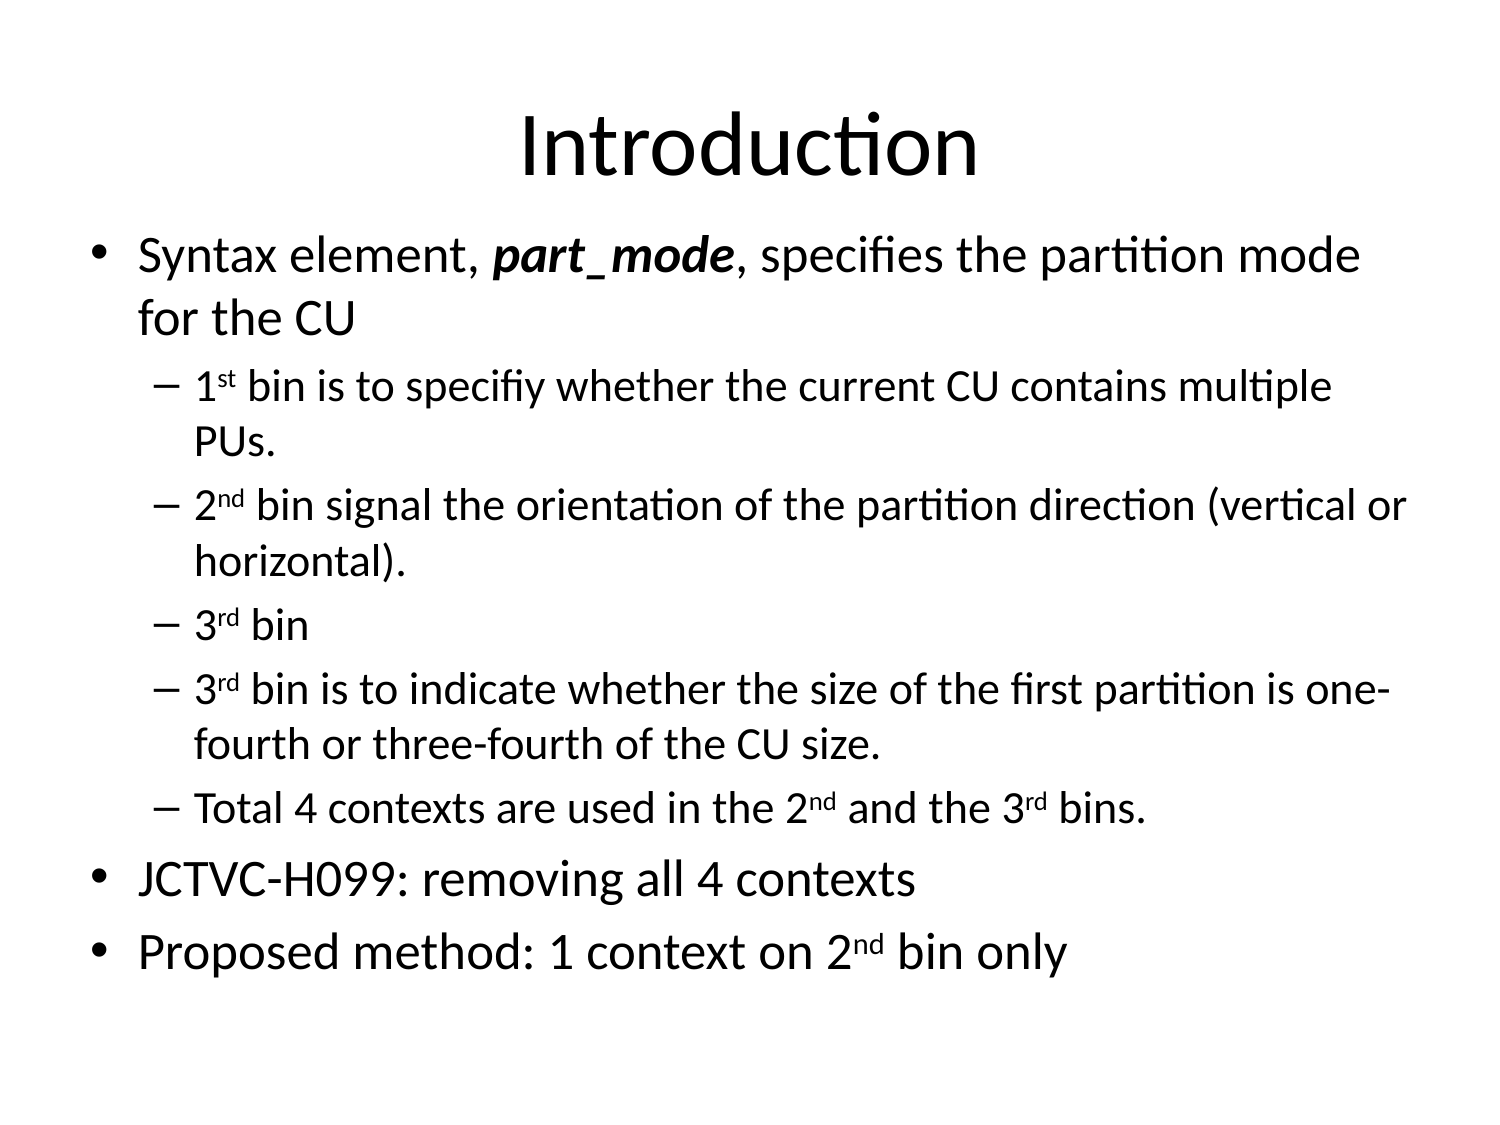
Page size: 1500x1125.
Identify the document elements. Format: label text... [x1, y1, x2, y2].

list Syntax element, part_mode, specifies the partition mode for the CU 1st bin is to specifiy whether the current CU contains multiple PUs. 2nd bin signal the orientation of the partition direction (vertical or horizontal). 3rd bin 3rd bin is to indicate whether the size of the first partition is one-fourth or three-fourth of the CU size. Total 4 contexts are used in the 2nd and the 3rd bins. JCTVC-H099: removing all 4 contexts Proposed method: 1 context on 2nd bin only [75, 212, 1425, 993]
title Introduction [75, 45, 1425, 212]
